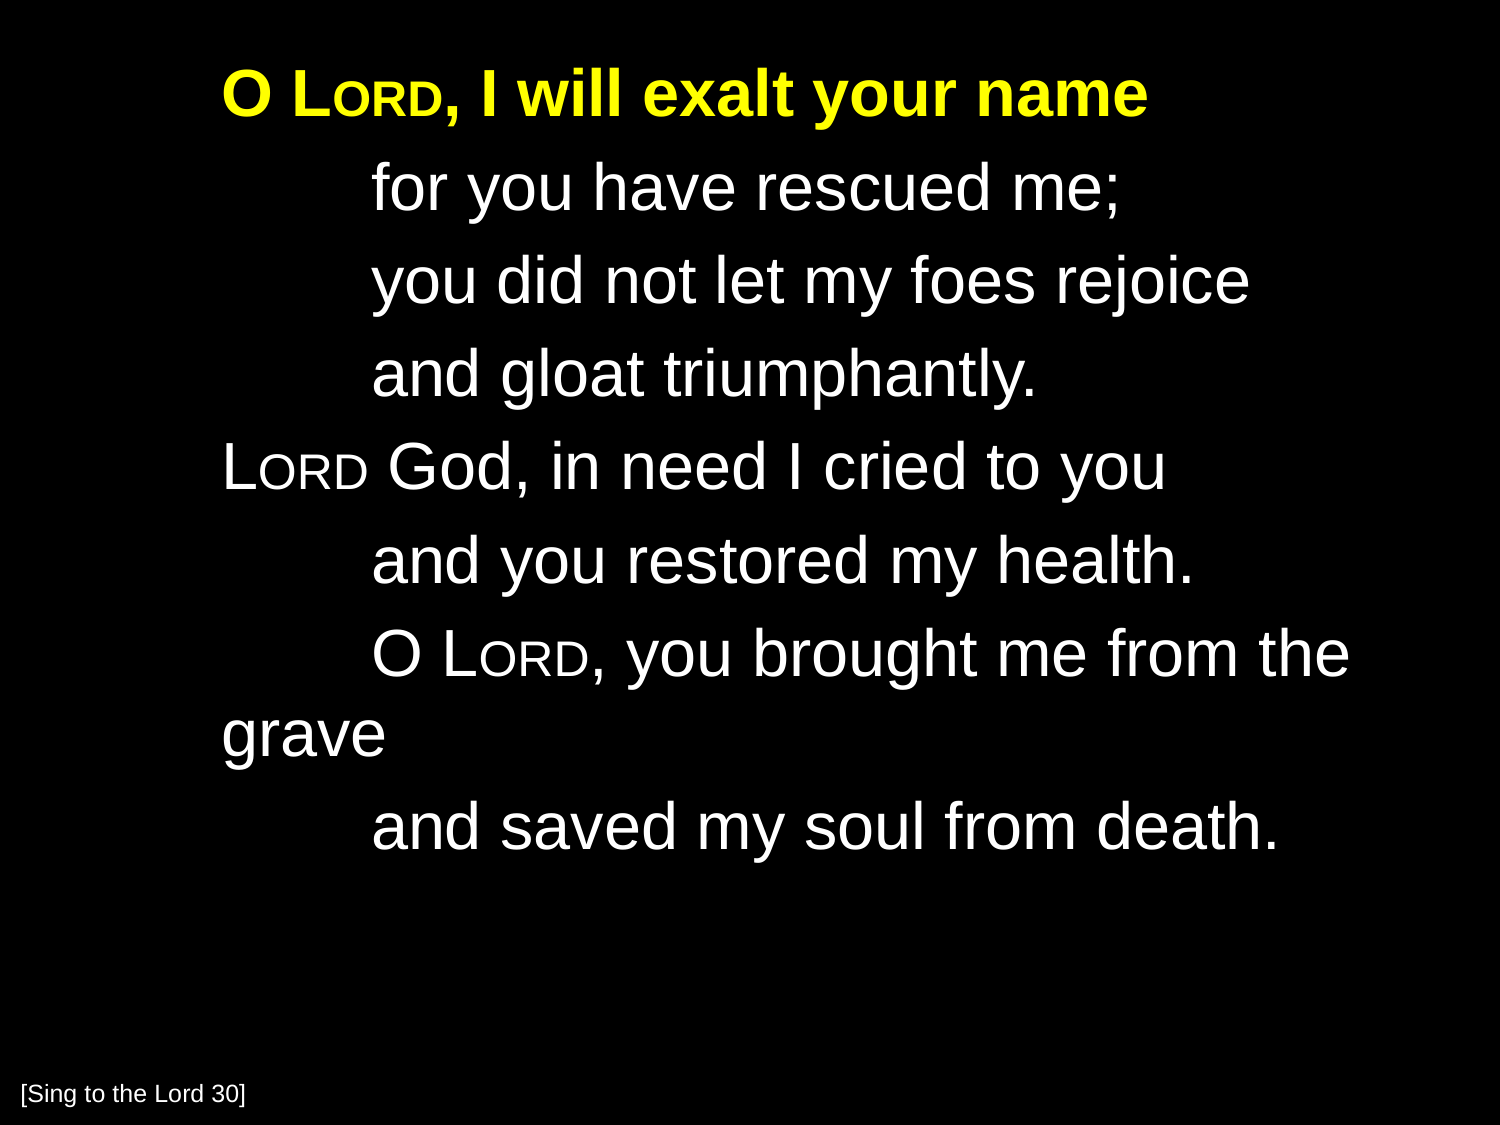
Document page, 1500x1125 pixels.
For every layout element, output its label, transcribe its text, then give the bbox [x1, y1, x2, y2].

list O Lord, I will exalt your name for you have rescued me; you did not let my foes rejoice and gloat triumphantly. Lord God, in need I cried to you and you restored my health. O Lord, you brought me from the grave and saved my soul from death. [0, 42, 1500, 1047]
text_box [Sing to the Lord 30] [5, 1070, 526, 1115]
